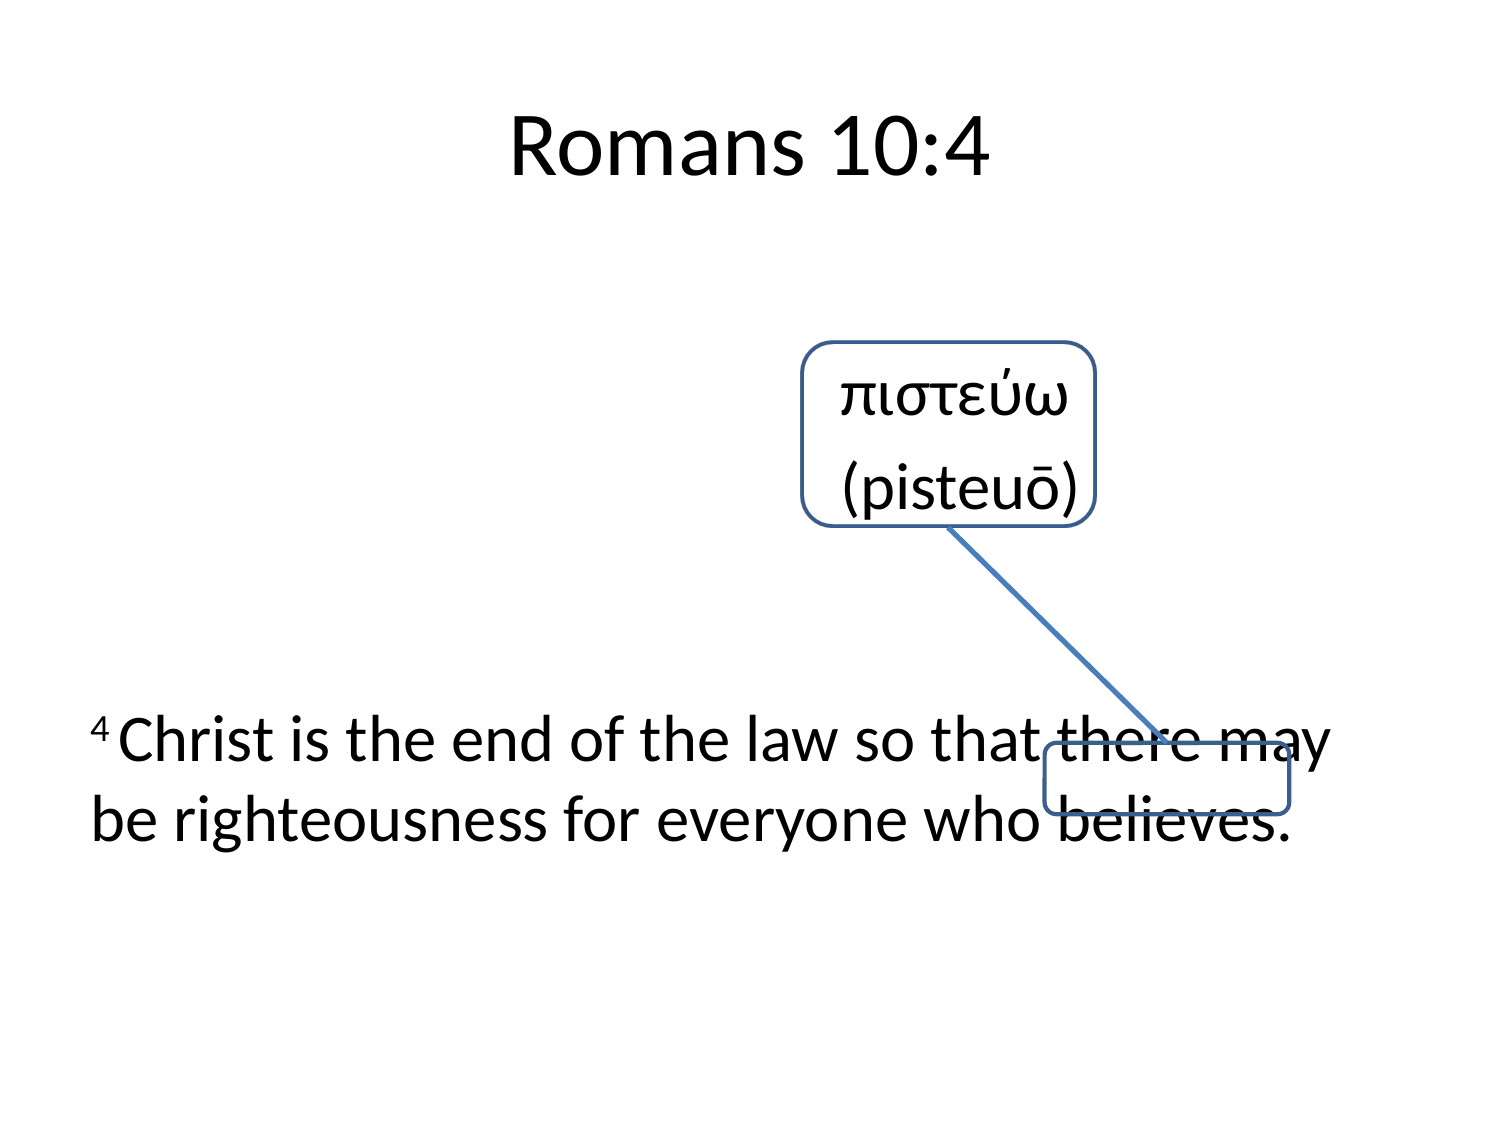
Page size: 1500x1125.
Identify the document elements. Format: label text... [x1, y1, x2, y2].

title Romans 10:4 [75, 45, 1425, 233]
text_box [947, 527, 1168, 744]
text_box [1042, 740, 1292, 817]
picture [799, 340, 1097, 528]
list πιστεύω (pisteuō) 4 Christ is the end of the law so that there may be righteousness for everyone who believes. [75, 262, 1425, 1005]
